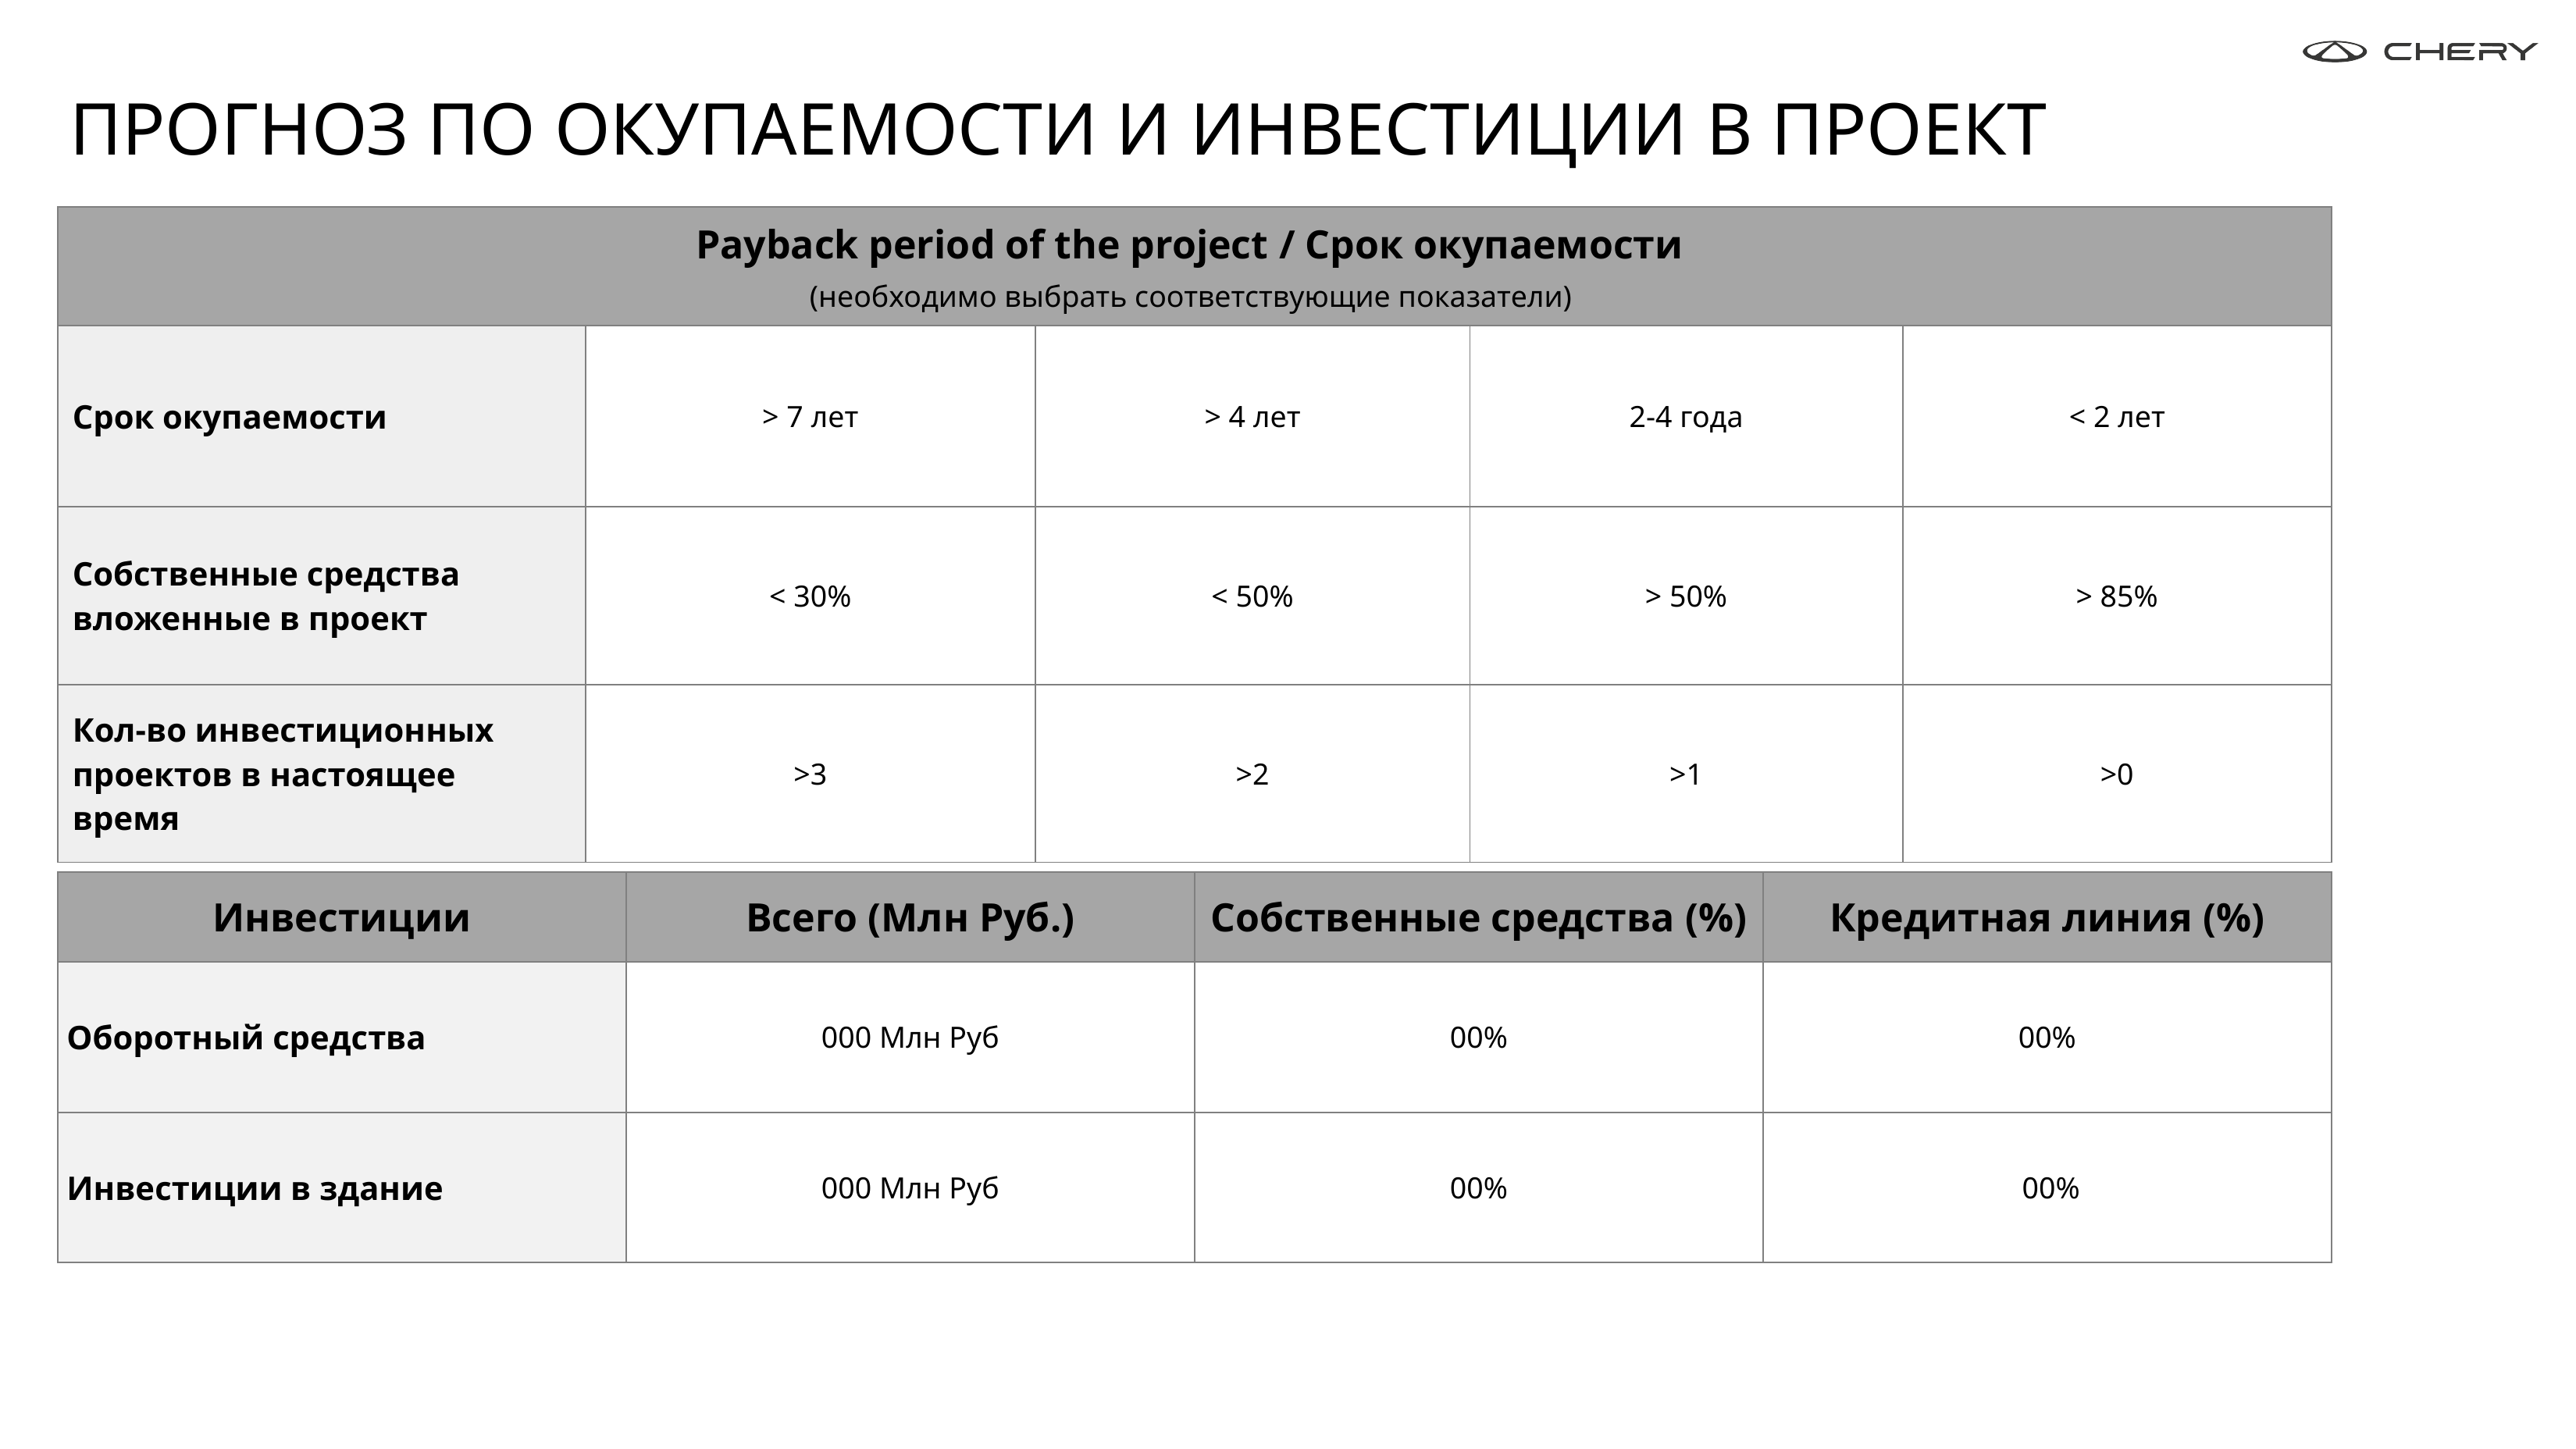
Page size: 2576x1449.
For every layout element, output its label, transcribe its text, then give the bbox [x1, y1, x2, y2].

table_cell < 30% [586, 507, 1035, 684]
table_header Payback period of the project / Срок окупаемости (необходимо выбрать соответствующие показатели) [59, 208, 2331, 325]
table_cell Оборотный средства [59, 963, 625, 1112]
table_cell >0 [1904, 685, 2331, 862]
table_cell > 7 лет [586, 326, 1035, 506]
table_cell > 4 лет [1036, 326, 1470, 506]
table_cell 00% [1764, 963, 2331, 1112]
table_cell 00% [1195, 963, 1762, 1112]
table_cell < 50% [1036, 507, 1470, 684]
title ПРОГНОЗ ПО ОКУПАЕМОСТИ И ИНВЕСТИЦИИ В ПРОЕКТ [58, 77, 2517, 188]
table_header Инвестиции [59, 873, 625, 961]
table_cell >3 [586, 685, 1035, 862]
table_header Всего (Млн Руб.) [627, 873, 1194, 961]
table_cell Срок окупаемости [59, 326, 585, 506]
table_cell > 50% [1470, 507, 1902, 684]
table_cell 000 Млн Руб [627, 963, 1194, 1112]
table_cell Собственные средства вложенные в проект [59, 507, 585, 684]
table_cell > 85% [1904, 507, 2331, 684]
table_cell 000 Млн Руб [627, 1113, 1194, 1262]
table_cell 00% [1764, 1113, 2331, 1262]
table_cell 2-4 года [1470, 326, 1902, 506]
table_header Собственные средства (%) [1195, 873, 1762, 961]
table_cell < 2 лет [1904, 326, 2331, 506]
table_cell 00% [1195, 1113, 1762, 1262]
picture [2303, 41, 2539, 62]
table_header Кредитная линия (%) [1764, 873, 2331, 961]
table_cell Инвестиции в здание [59, 1113, 625, 1262]
table_cell Кол-во инвестиционных проектов в настоящее время [59, 685, 585, 862]
table_cell >2 [1036, 685, 1470, 862]
table_cell >1 [1470, 685, 1902, 862]
